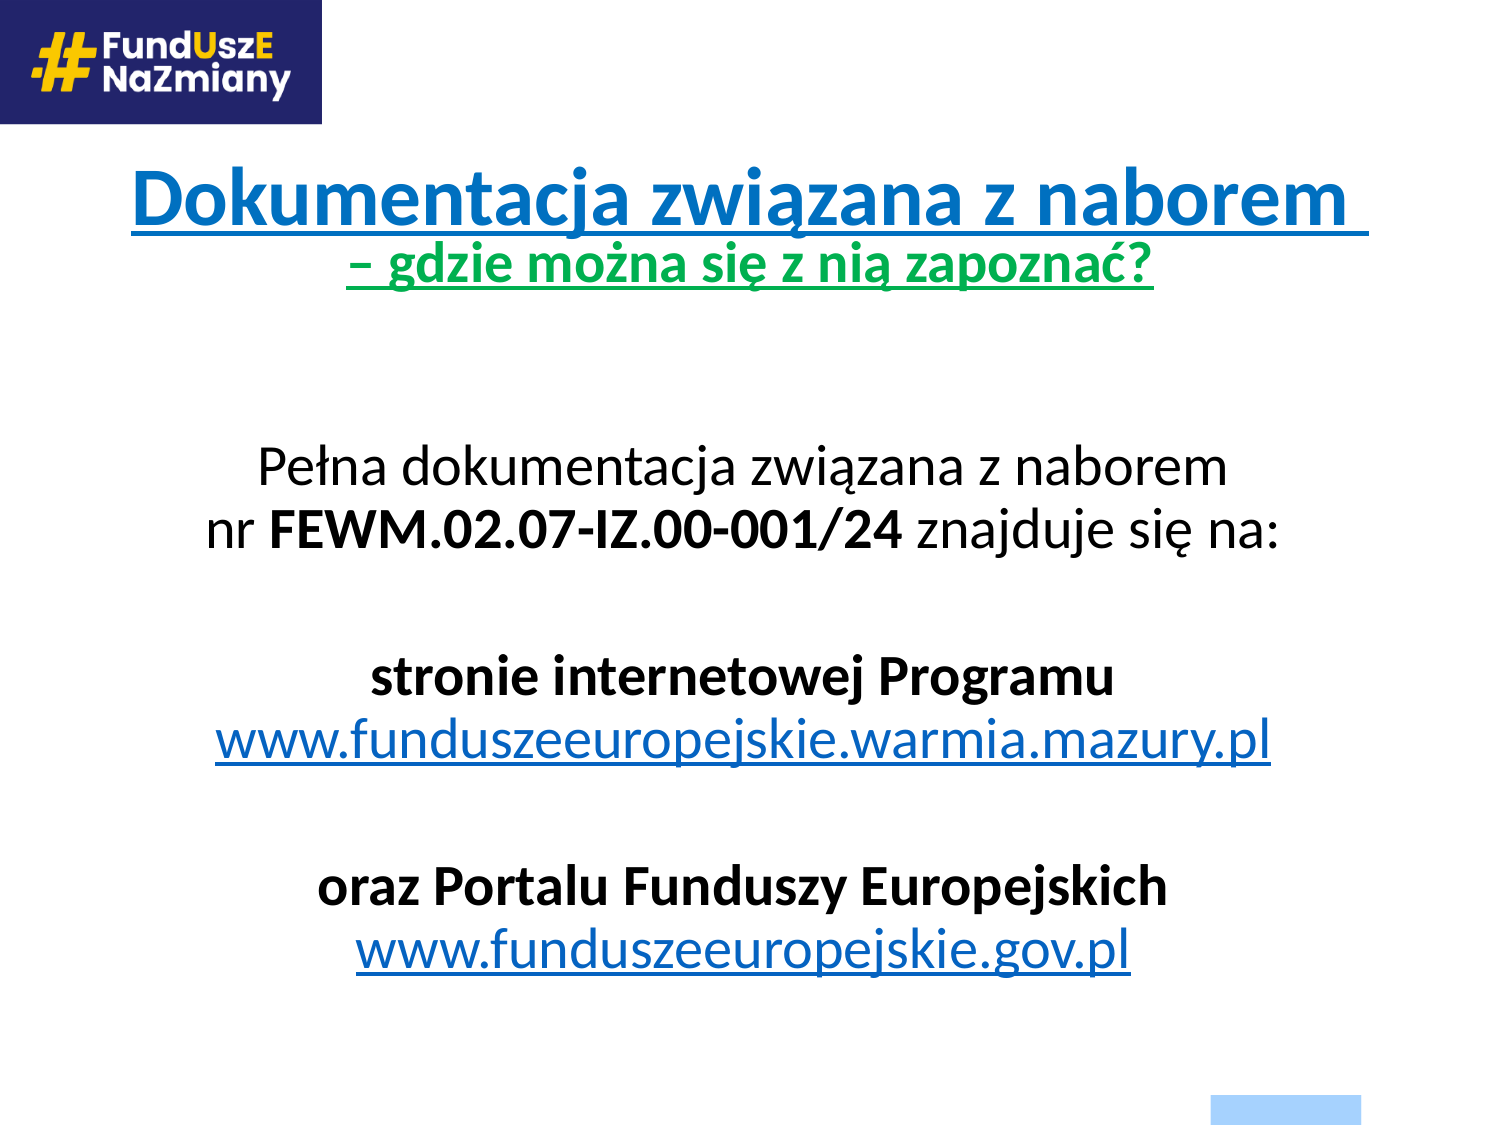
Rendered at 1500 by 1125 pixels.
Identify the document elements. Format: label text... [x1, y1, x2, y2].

list Pełna dokumentacja związana z naborem nr FEWM.02.07-IZ.00-001/24 znajduje się na: stronie internetowej Programu www.funduszeeuropejskie.warmia.mazury.pl oraz Portalu Funduszy Europejskich www.funduszeeuropejskie.gov.pl [103, 337, 1397, 1048]
title Dokumentacja związana z naborem – gdzie można się z nią zapoznać? [103, 139, 1397, 319]
picture [0, 0, 1500, 1125]
